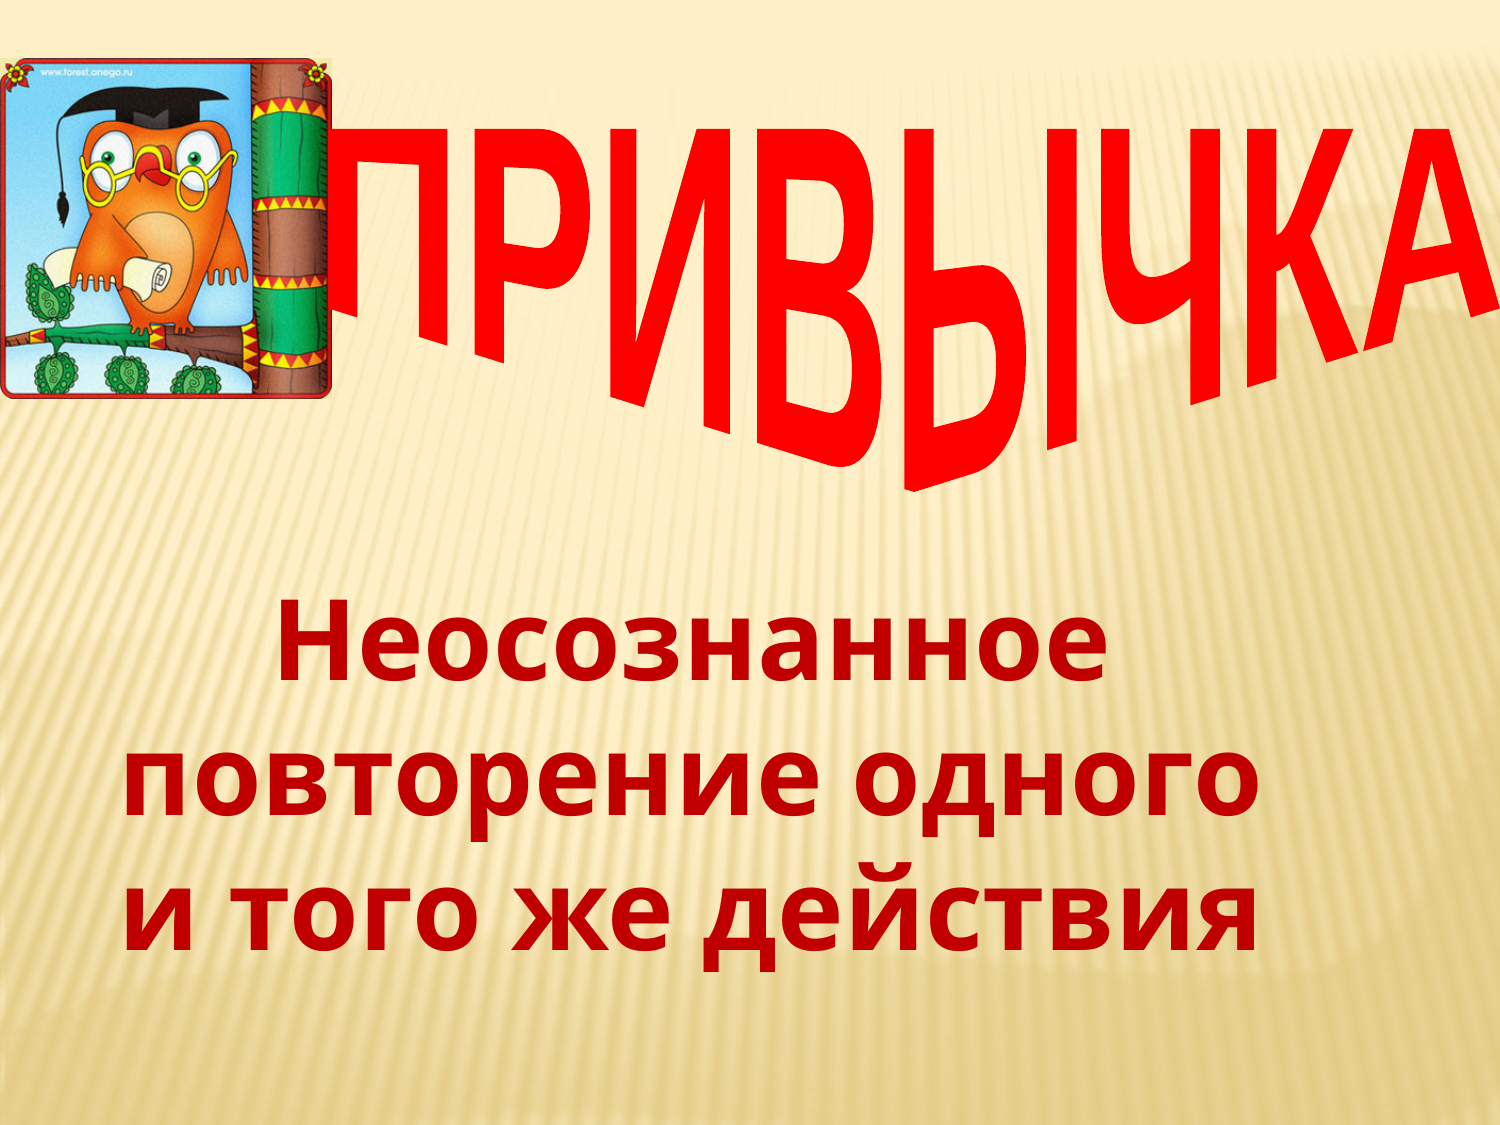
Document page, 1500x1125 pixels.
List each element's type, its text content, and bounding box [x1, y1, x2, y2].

text_box Неосознанное повторение одного и того же действия [93, 559, 1290, 980]
picture [0, 58, 332, 399]
